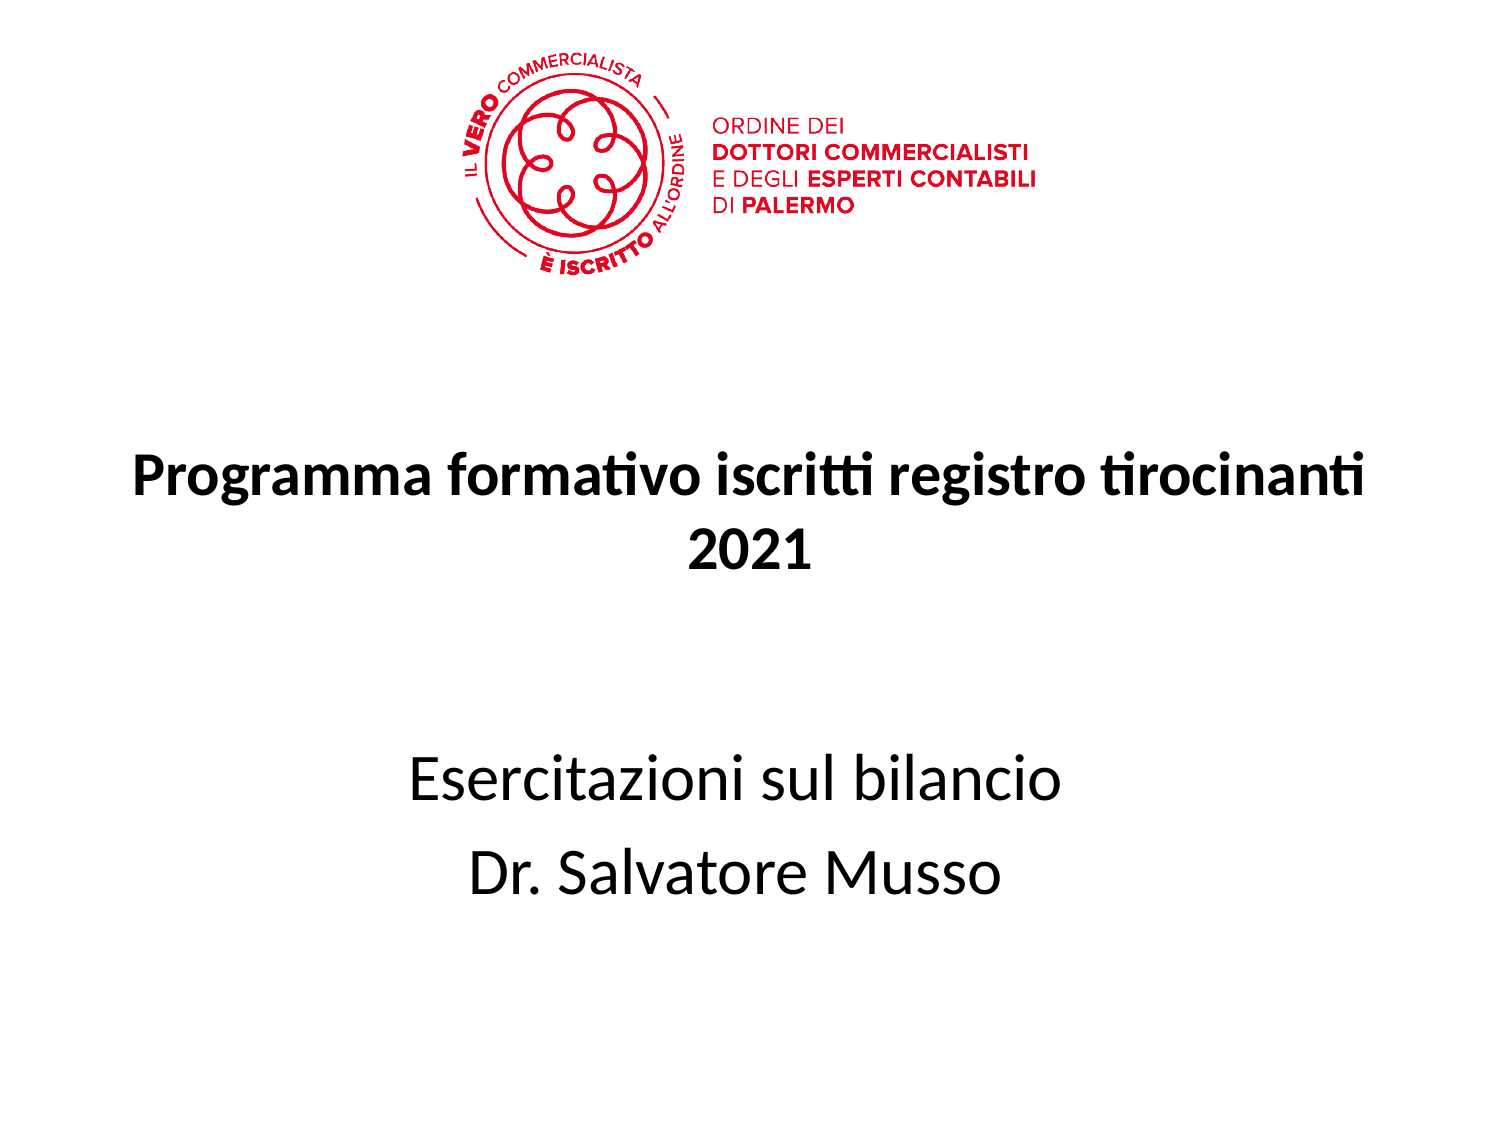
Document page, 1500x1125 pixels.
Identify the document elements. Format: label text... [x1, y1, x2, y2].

title Programma formativo iscritti registro tirocinanti 2021 [112, 349, 1388, 591]
picture [409, 0, 1091, 327]
subtitle Esercitazioni sul bilancio Dr. Salvatore Musso [210, 726, 1261, 1079]
